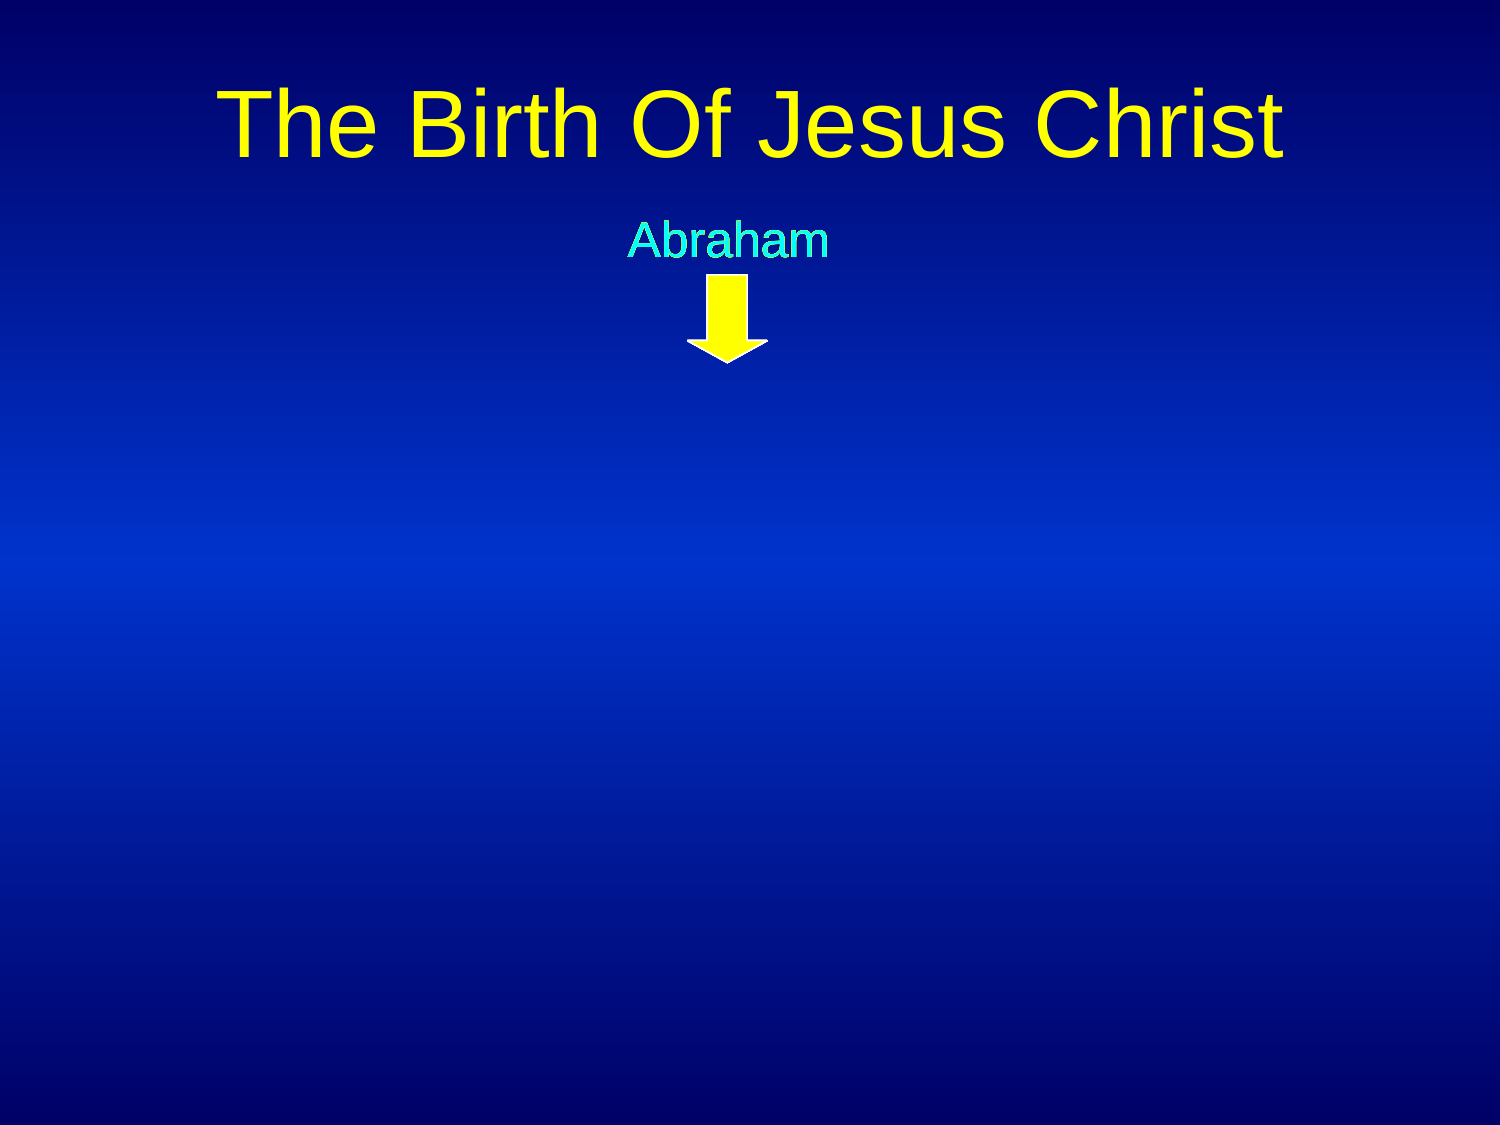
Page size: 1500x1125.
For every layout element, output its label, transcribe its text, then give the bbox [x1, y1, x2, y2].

text_box [687, 274, 768, 363]
text_box Abraham [612, 199, 846, 275]
title The Birth Of Jesus Christ [37, 24, 1463, 213]
